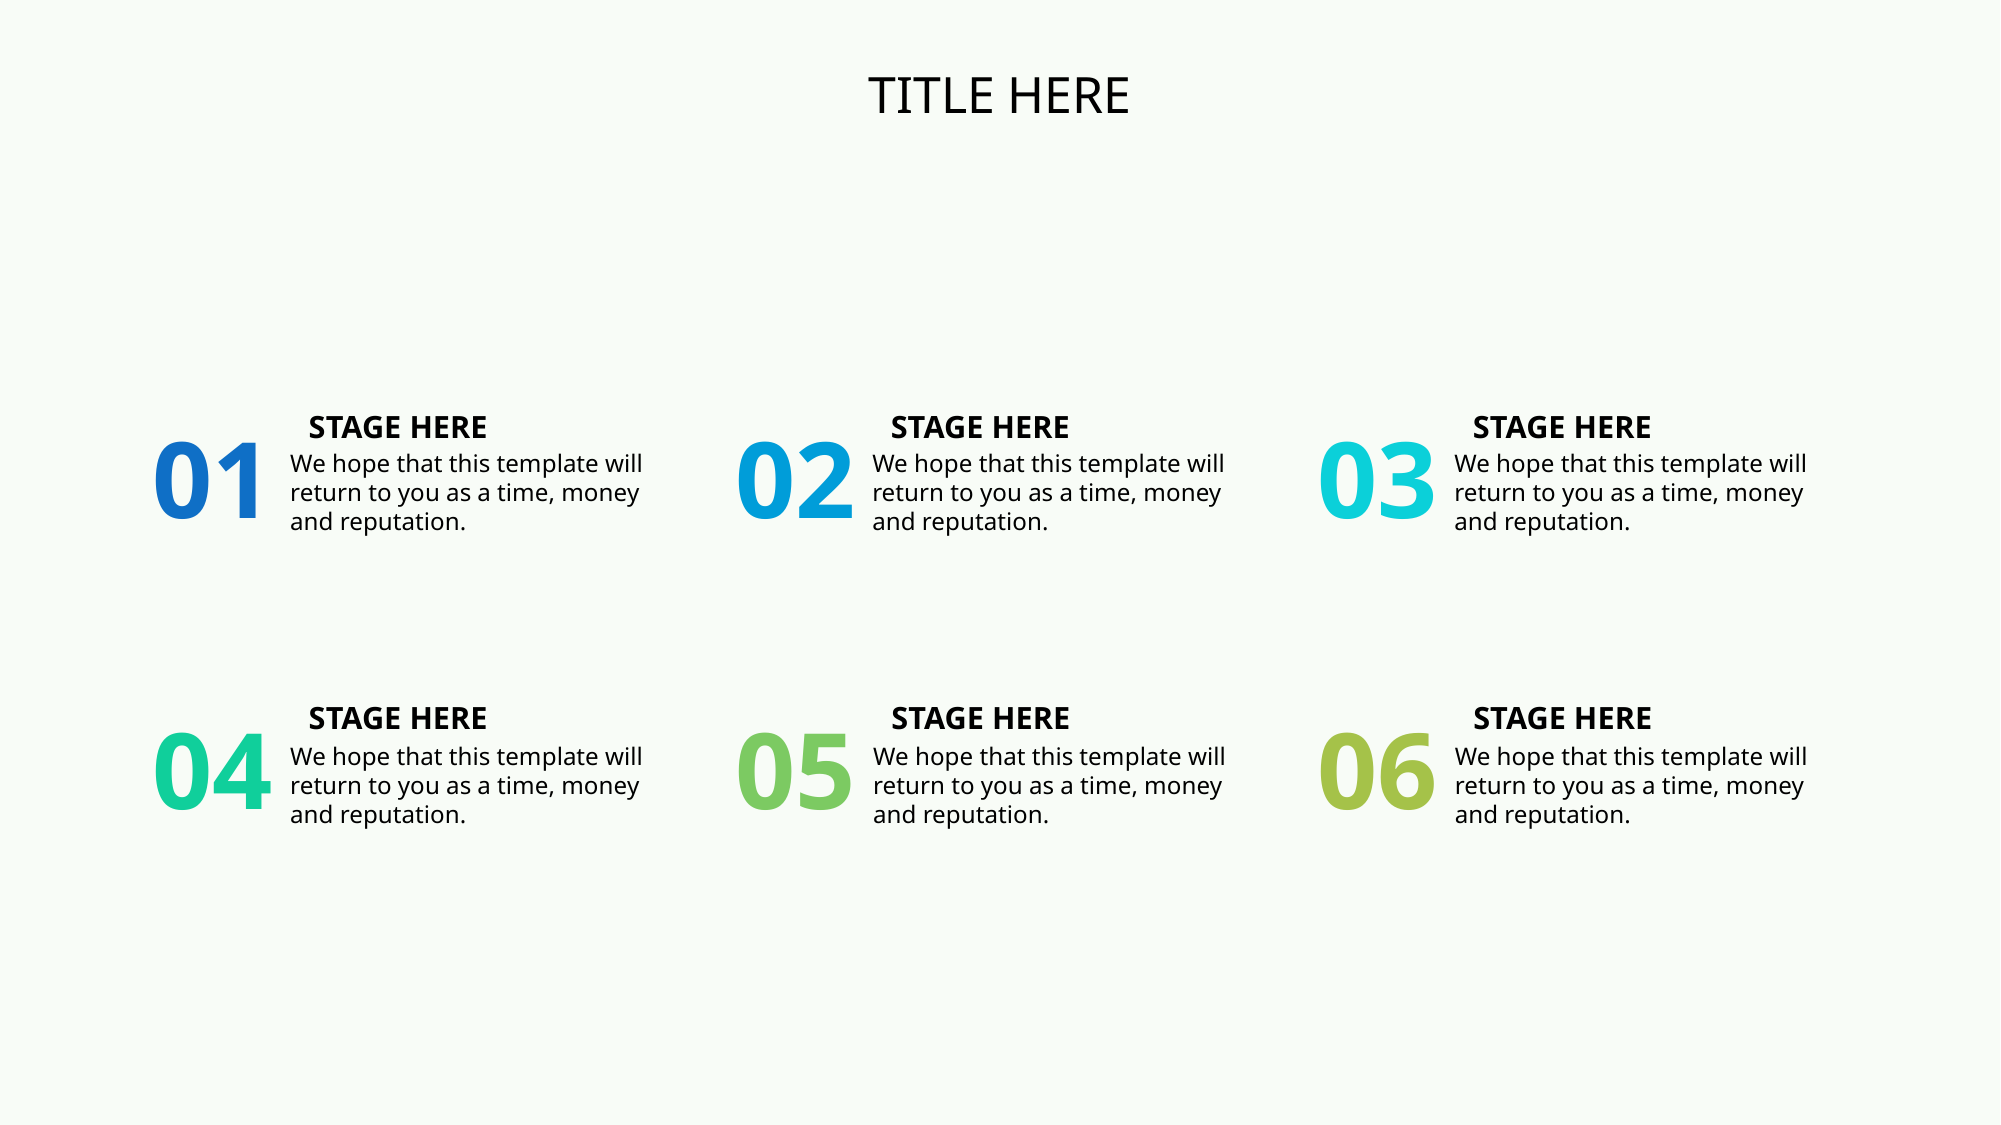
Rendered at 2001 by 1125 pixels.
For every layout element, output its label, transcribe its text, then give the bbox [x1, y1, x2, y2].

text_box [1454, 698, 1835, 829]
text_box TITLE HERE [478, 33, 1523, 124]
text_box 04 [152, 703, 274, 831]
text_box 02 [735, 412, 857, 540]
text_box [1454, 407, 1835, 536]
text_box 03 [1317, 412, 1438, 540]
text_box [290, 698, 671, 829]
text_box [872, 407, 1253, 536]
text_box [873, 698, 1253, 829]
text_box 05 [735, 703, 857, 831]
text_box 01 [152, 412, 274, 540]
text_box 06 [1317, 703, 1438, 831]
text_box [290, 407, 671, 536]
